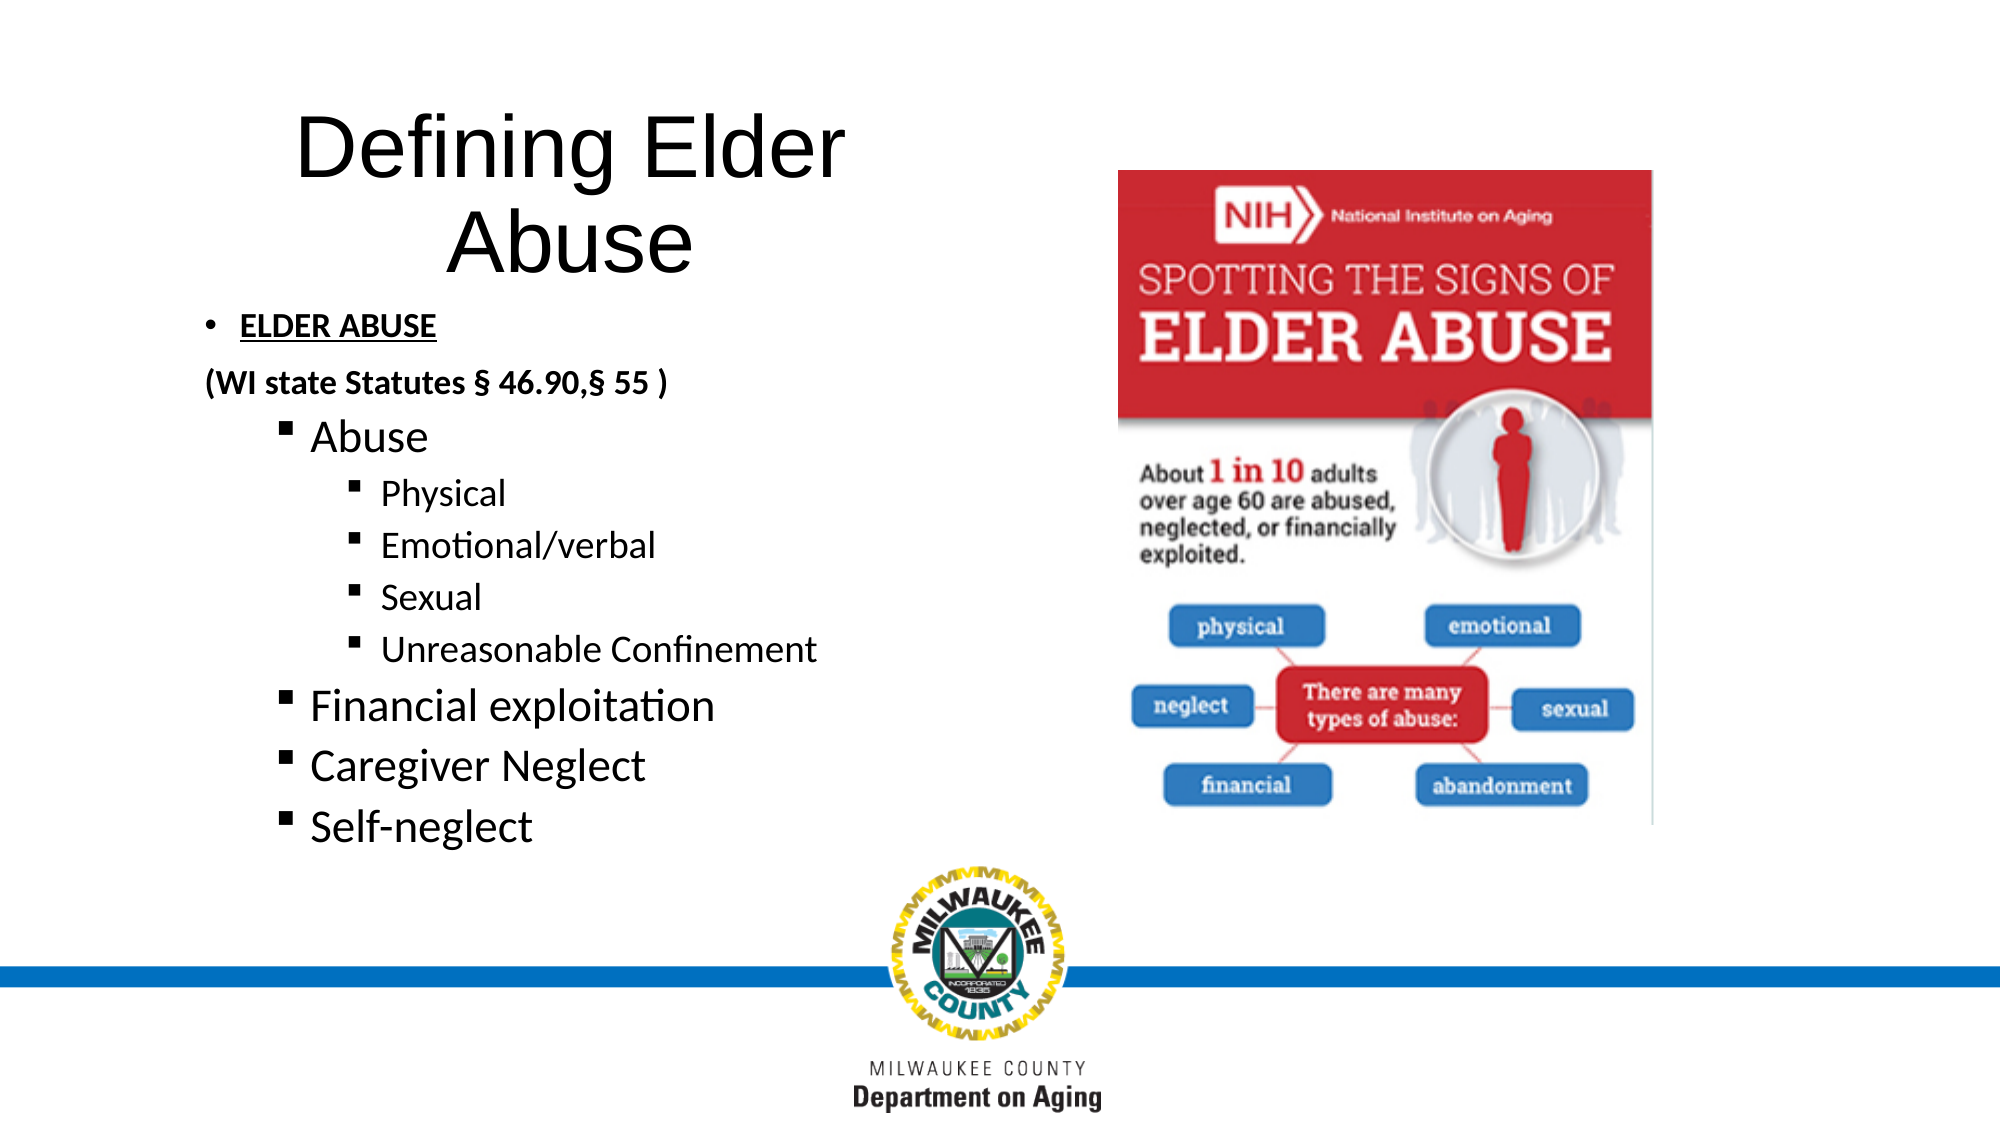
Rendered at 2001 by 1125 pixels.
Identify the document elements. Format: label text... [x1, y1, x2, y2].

title Defining Elder Abuse [166, 93, 977, 300]
list ELDER ABUSE (WI state Statutes § 46.90,§ 55 ) Abuse Physical Emotional/verbal Sexual Unreasonable Confinement Financial exploitation Caregiver Neglect Self-neglect [189, 299, 1000, 862]
picture [1118, 170, 1656, 825]
picture [854, 862, 1101, 1113]
